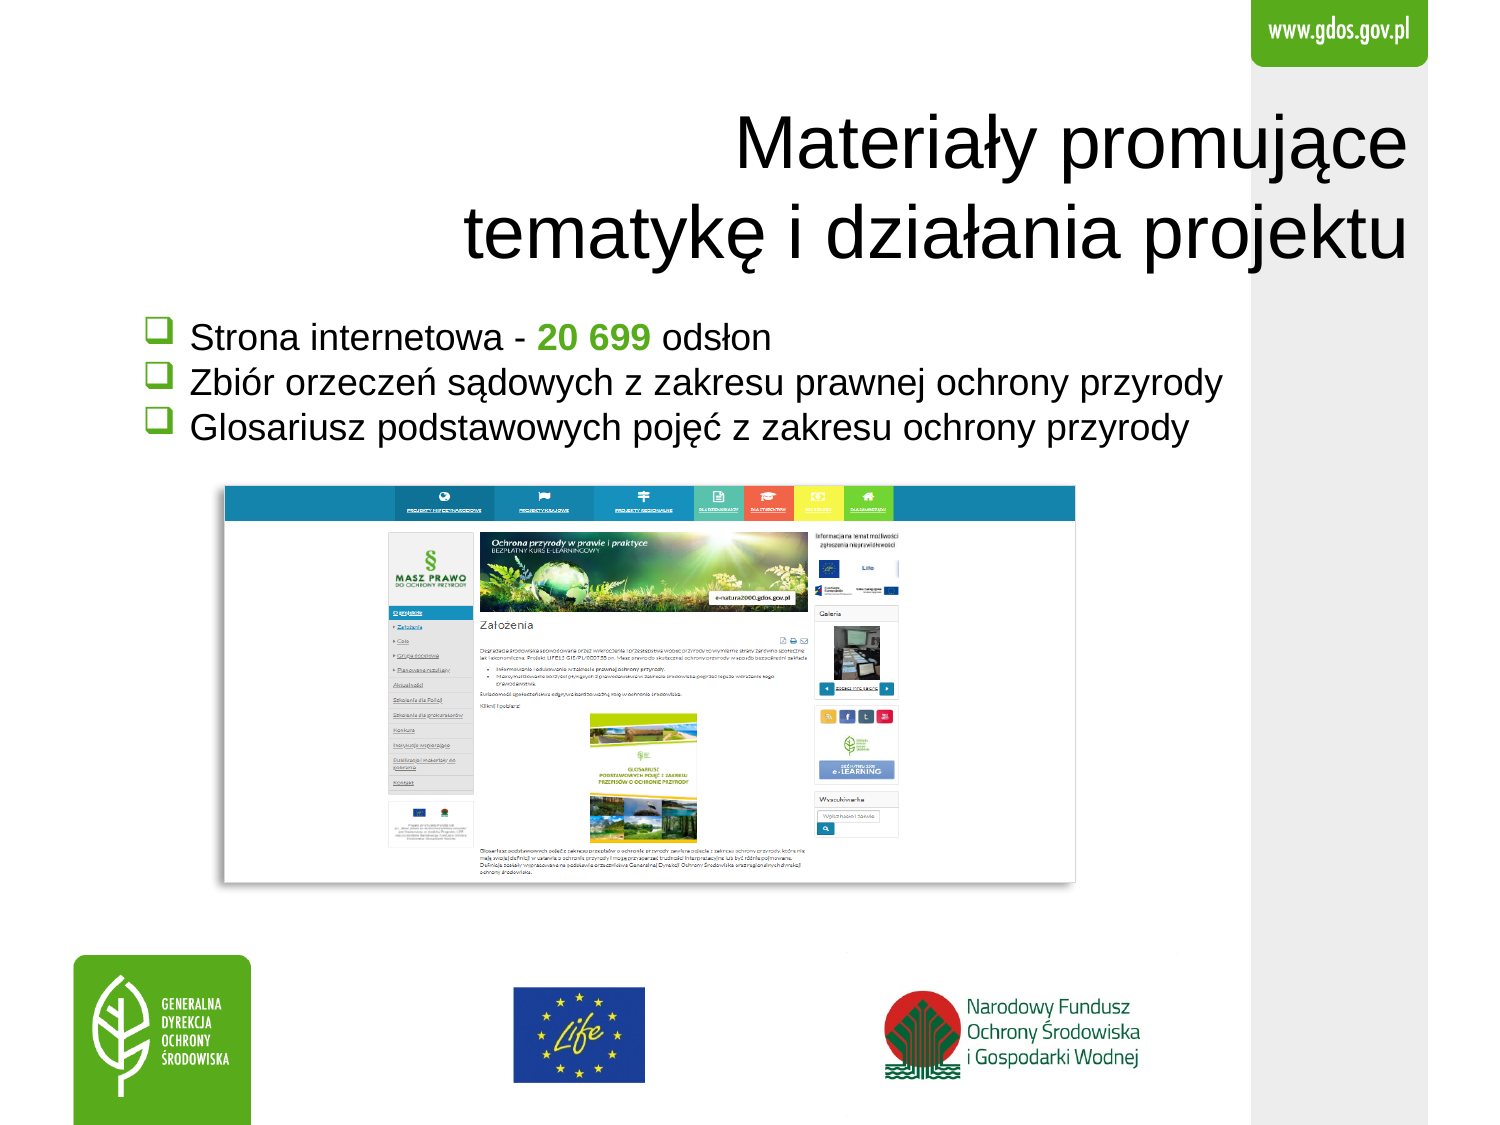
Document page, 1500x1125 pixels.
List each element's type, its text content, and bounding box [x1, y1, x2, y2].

text_box Materiały promujące tematykę i działania projektu [442, 90, 1425, 278]
text_box Strona internetowa - 20 699 odsłon Zbiór orzeczeń sądowych z zakresu prawnej ochrony przyrody Glosariusz podstawowych pojęć z zakresu ochrony przyrody [53, 305, 1247, 456]
picture [0, 0, 1500, 1125]
